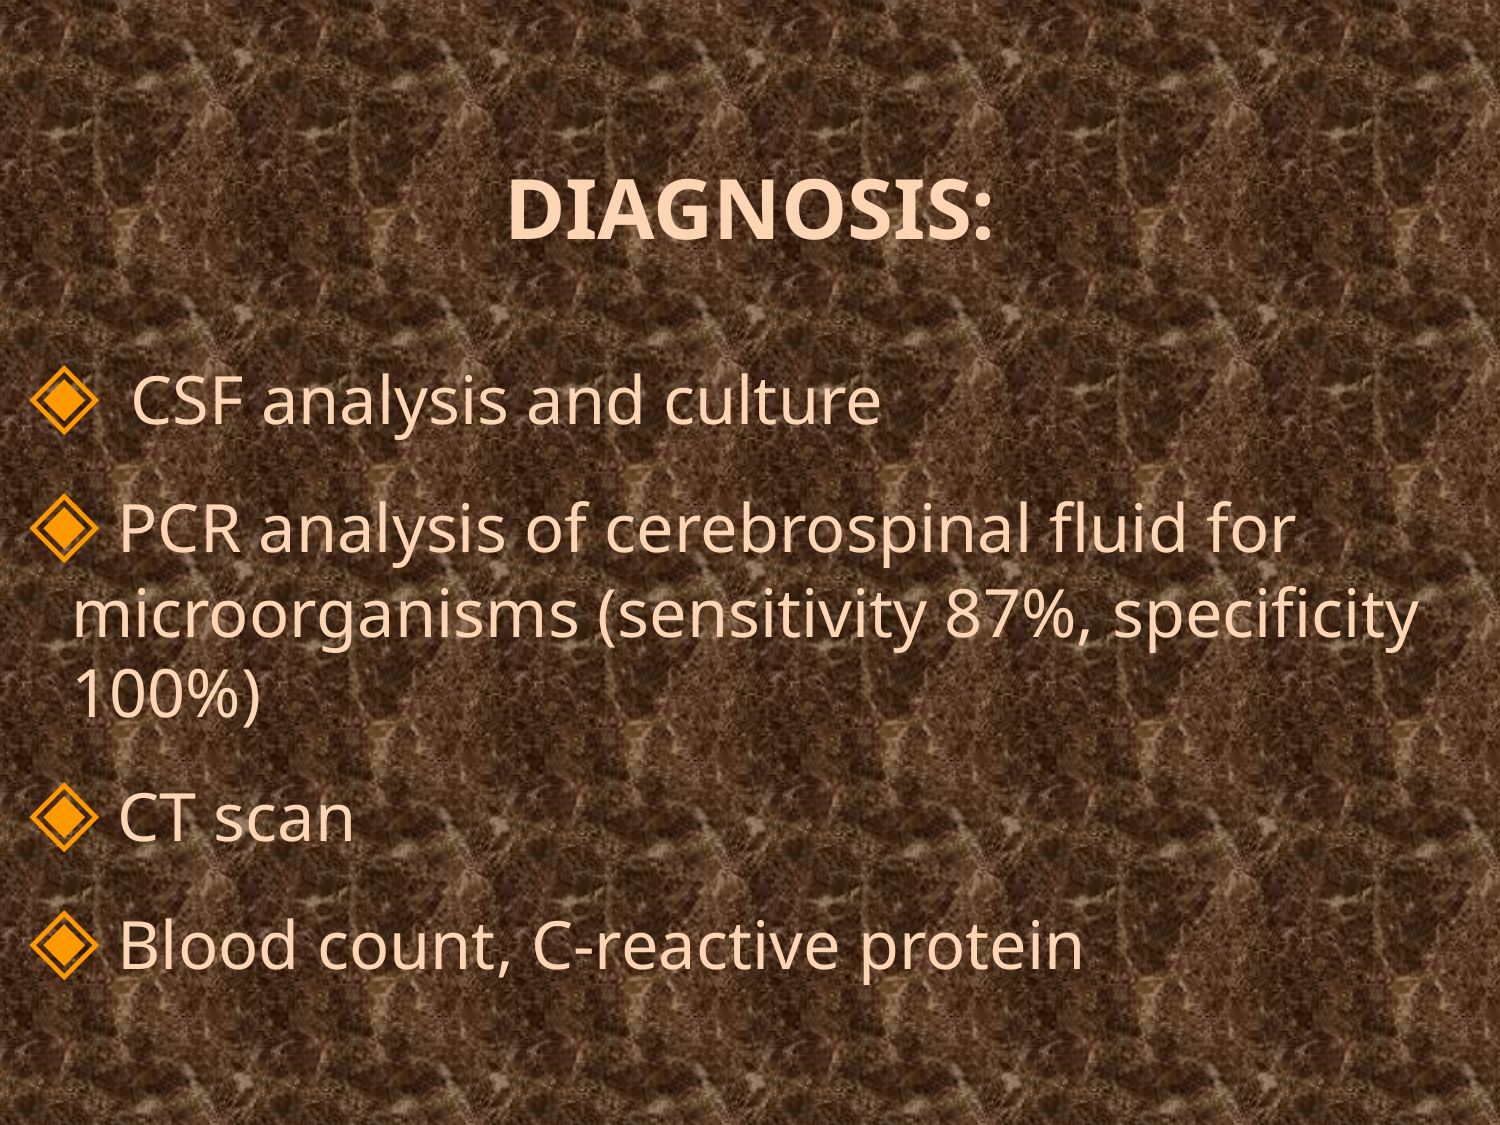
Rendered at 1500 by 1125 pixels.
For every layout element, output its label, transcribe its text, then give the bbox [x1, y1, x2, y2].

text_box DIAGNOSIS: ◈ CSF analysis and culture ◈ PCR analysis of cerebrospinal fluid for microorganisms (sensitivity 87%, specificity 100%) ◈ CT scan ◈ Blood count, C-reactive protein [0, 0, 1500, 1125]
